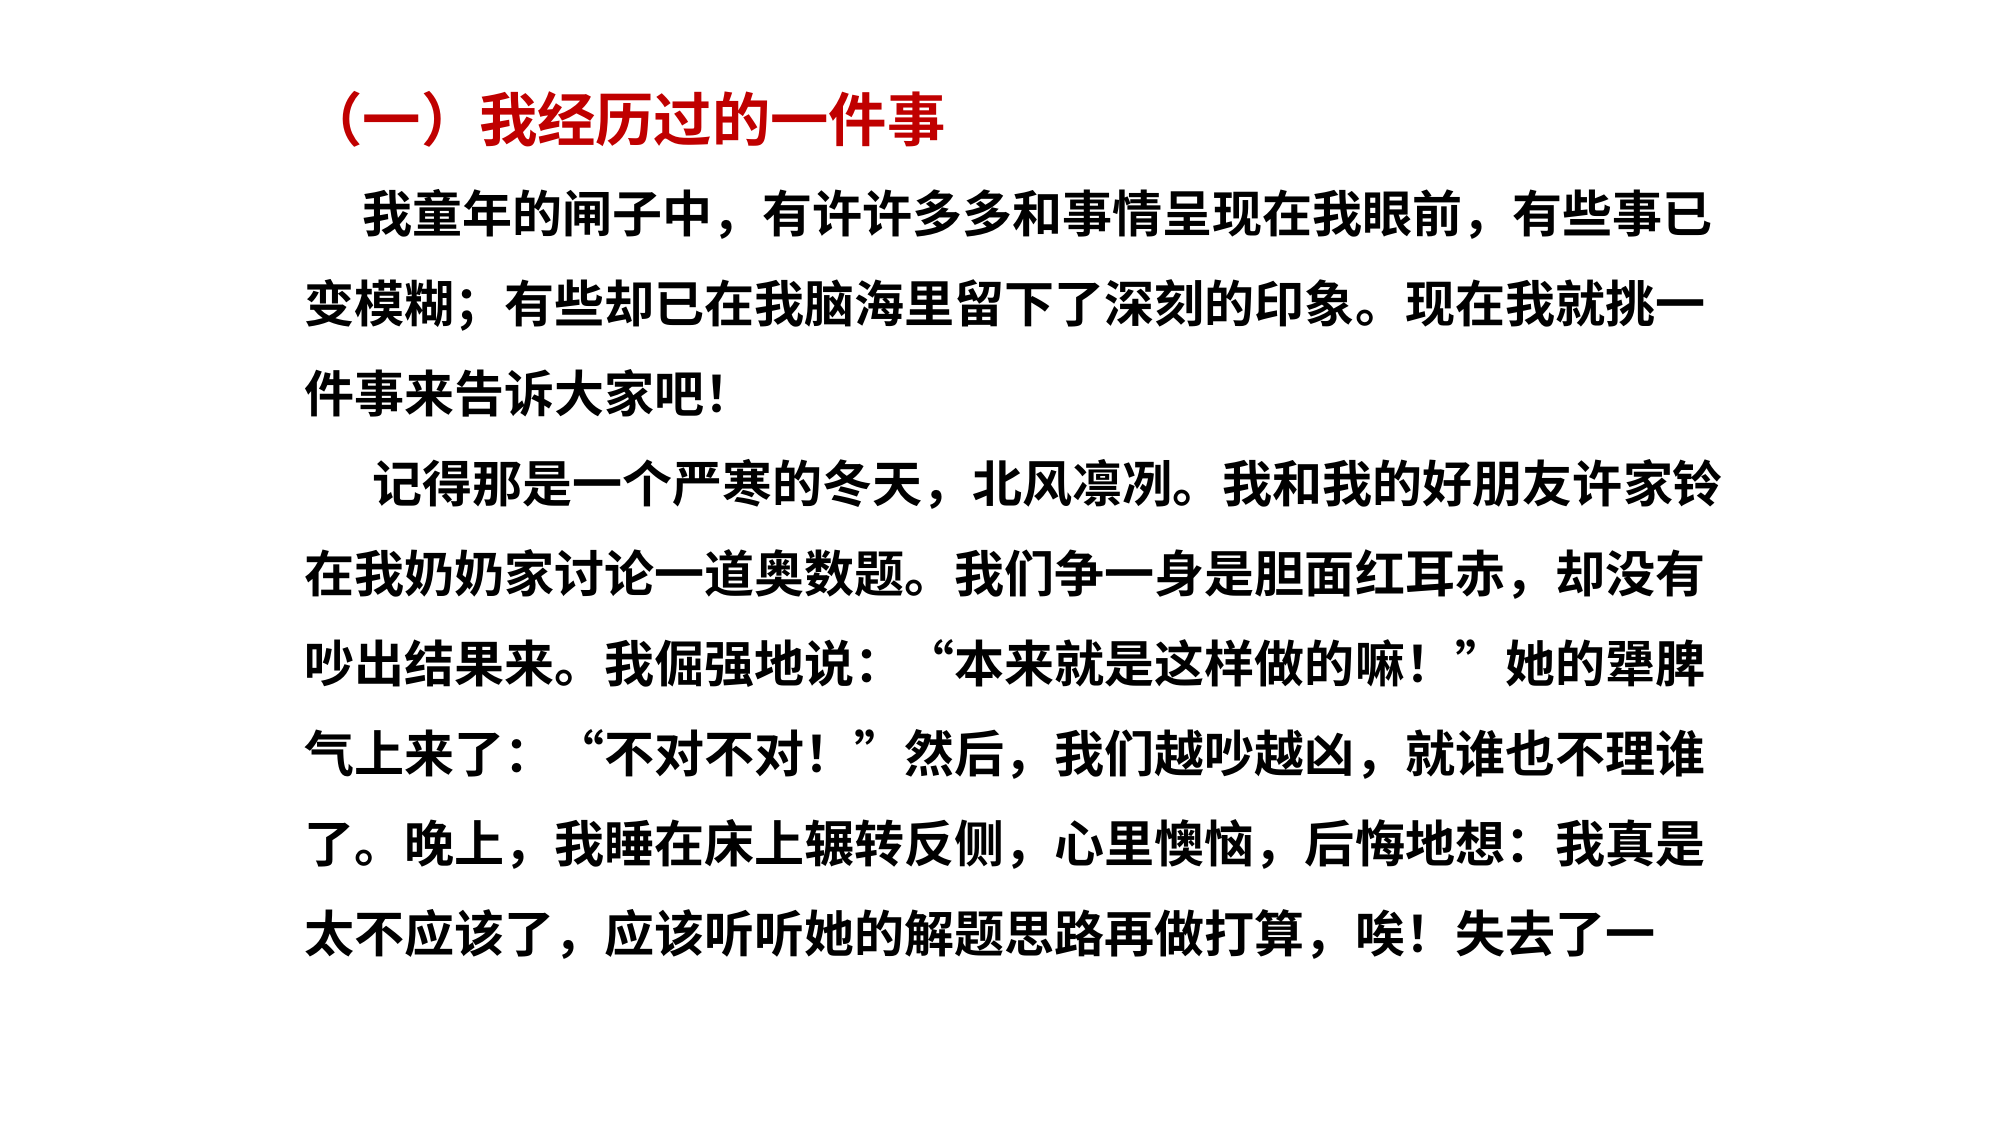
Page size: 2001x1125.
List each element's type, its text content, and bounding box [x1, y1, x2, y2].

text_box （一）我经历过的一件事 我童年的闸子中，有许许多多和事情呈现在我眼前，有些事已变模糊；有些却已在我脑海里留下了深刻的印象。现在我就挑一件事来告诉大家吧！ 记得那是一个严寒的冬天，北风凛冽。我和我的好朋友许家铃在我奶奶家讨论一道奥数题。我们争一身是胆面红耳赤，却没有吵出结果来。我倔强地说：“本来就是这样做的嘛！”她的犟脾气上来了：“不对不对！”然后，我们越吵越凶，就谁也不理谁了。晚上，我睡在床上辗转反侧，心里懊恼，后悔地想：我真是太不应该了，应该听听她的解题思路再做打算，唉！失去了一 [289, 40, 1750, 971]
